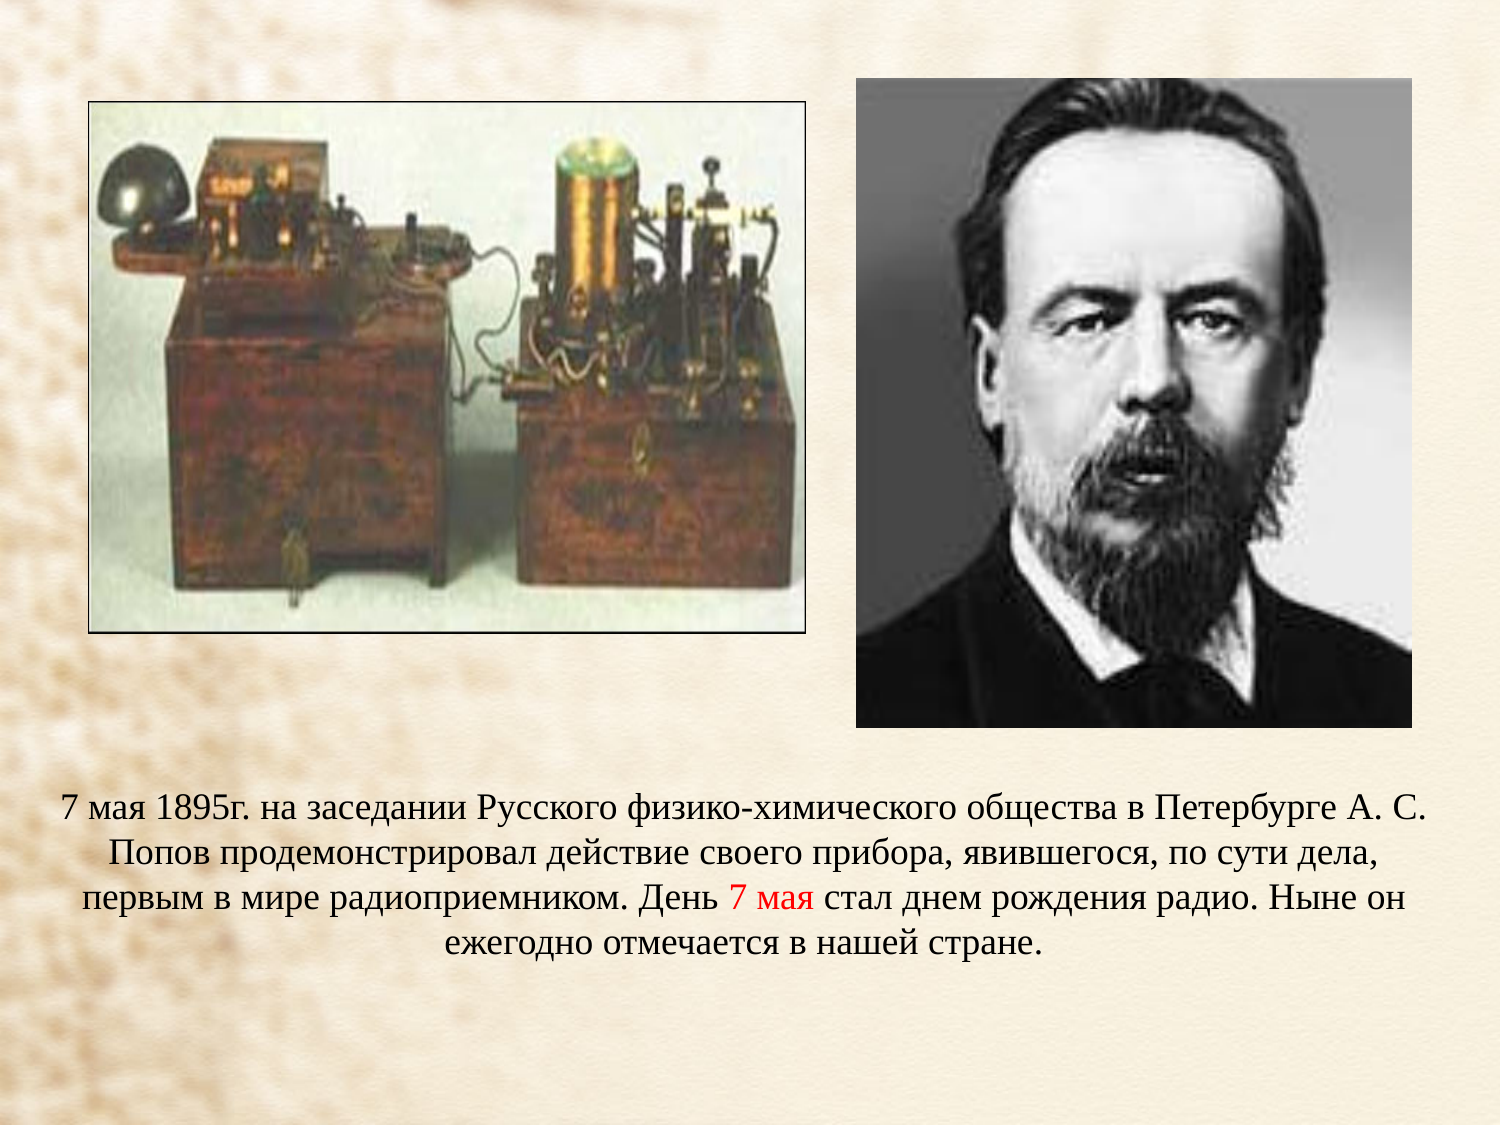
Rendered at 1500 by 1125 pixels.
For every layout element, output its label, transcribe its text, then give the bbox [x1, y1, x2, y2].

picture [0, 0, 1500, 1125]
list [88, 101, 806, 634]
text_box 7 мая 1895г. на заседании Русского физико-химического общества в Петербурге А. С. Попов продемонстрировал действие своего прибора, явившегося, по сути дела, первым в мире радиоприемником. День 7 мая стал днем рождения радио. Ныне он ежегодно отмечается в нашей стране. [41, 775, 1447, 970]
